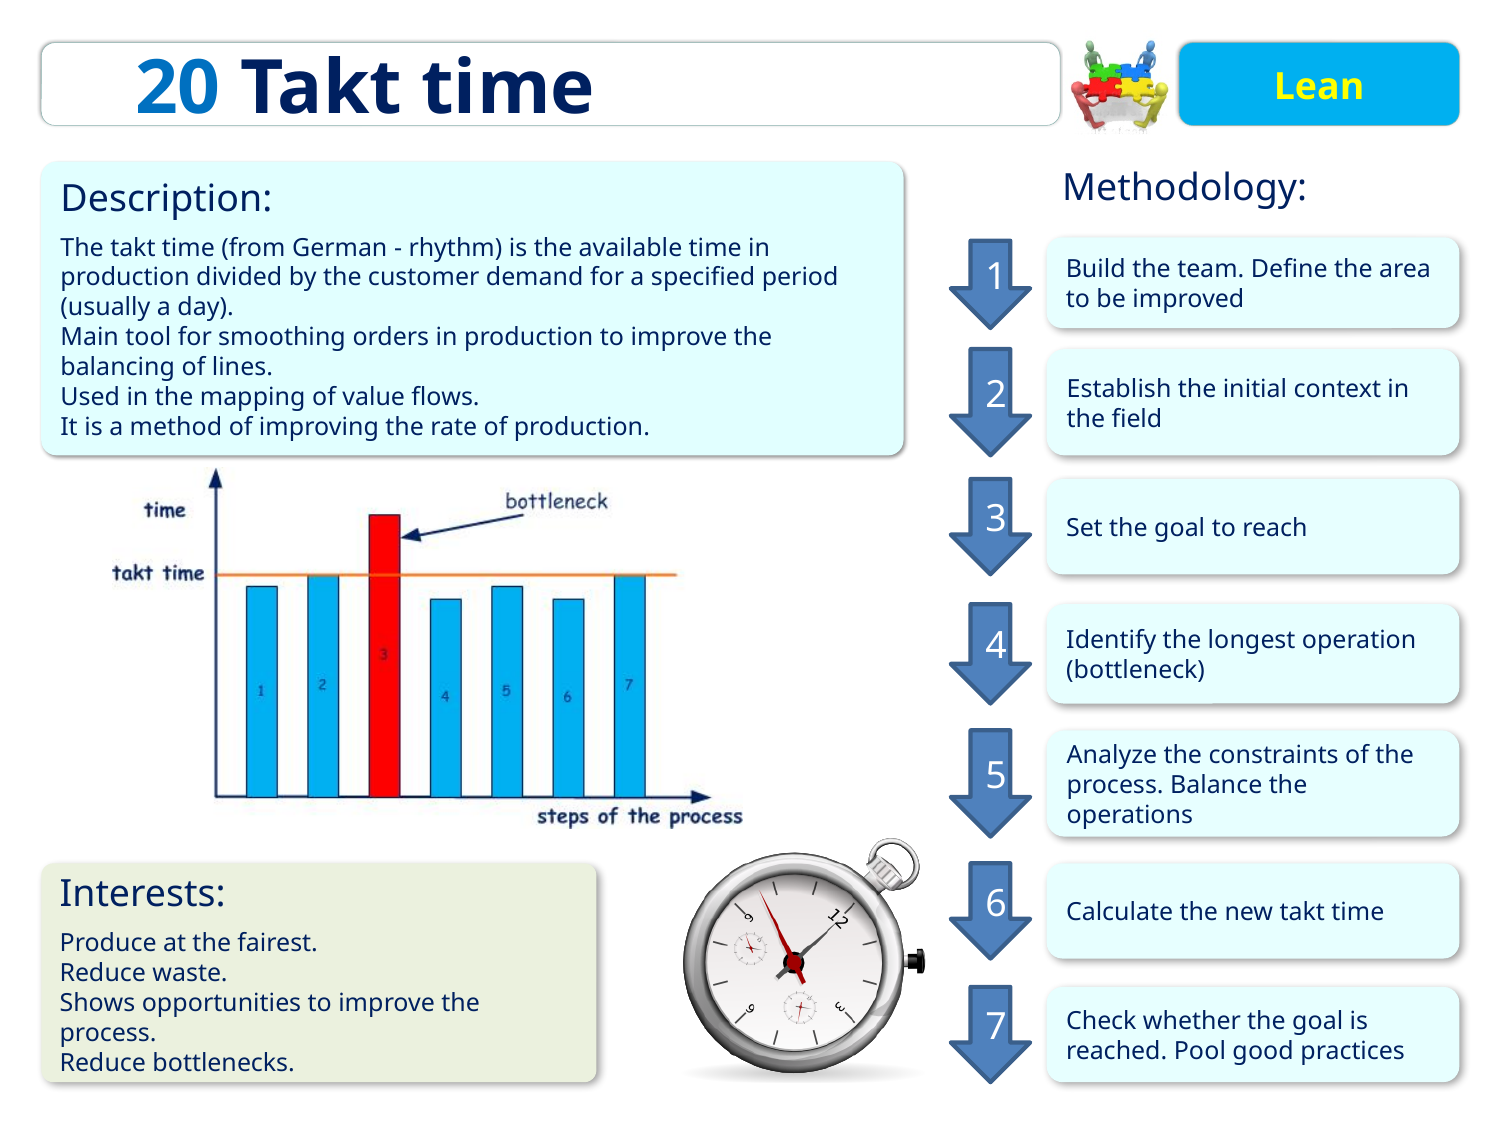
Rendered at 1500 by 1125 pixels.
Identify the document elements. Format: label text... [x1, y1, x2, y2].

text_box 5 [948, 728, 1033, 839]
text_box 3 [948, 476, 1033, 577]
text_box 20 Takt time [39, 40, 1058, 128]
text_box 7 [948, 984, 1033, 1085]
picture [1063, 30, 1175, 143]
text_box 4 [948, 602, 1033, 706]
text_box Establish the initial context in the field [1044, 346, 1462, 458]
text_box Methodology: [1044, 153, 1460, 217]
text_box Calculate the new takt time [1044, 861, 1462, 961]
text_box Analyze the constraints of the process. Balance the operations [1044, 728, 1462, 839]
text_box 2 [948, 346, 1033, 458]
picture [679, 836, 926, 1083]
text_box Build the team. Define the area to be improved [1044, 235, 1462, 331]
text_box Lean [1181, 40, 1462, 128]
text_box Identify the longest operation (bottleneck) [1044, 602, 1462, 706]
picture [111, 467, 743, 830]
text_box Interests: Produce at the fairest. Reduce waste. Shows opportunities to improve the process. Reduce bottlenecks. [39, 861, 599, 1085]
text_box Check whether the goal is reached. Pool good practices [1044, 984, 1462, 1085]
text_box Description: The takt time (from German - rhythm) is the available time in production divided by the customer demand for a specified period (usually a day). Main tool for smoothing orders in production to improve the balancing of lines. Used in the mapping of value flows. It is a method of improving the rate of production. [39, 159, 906, 458]
text_box 6 [948, 861, 1033, 961]
text_box Set the goal to reach [1044, 476, 1462, 577]
text_box 1 [948, 238, 1033, 331]
